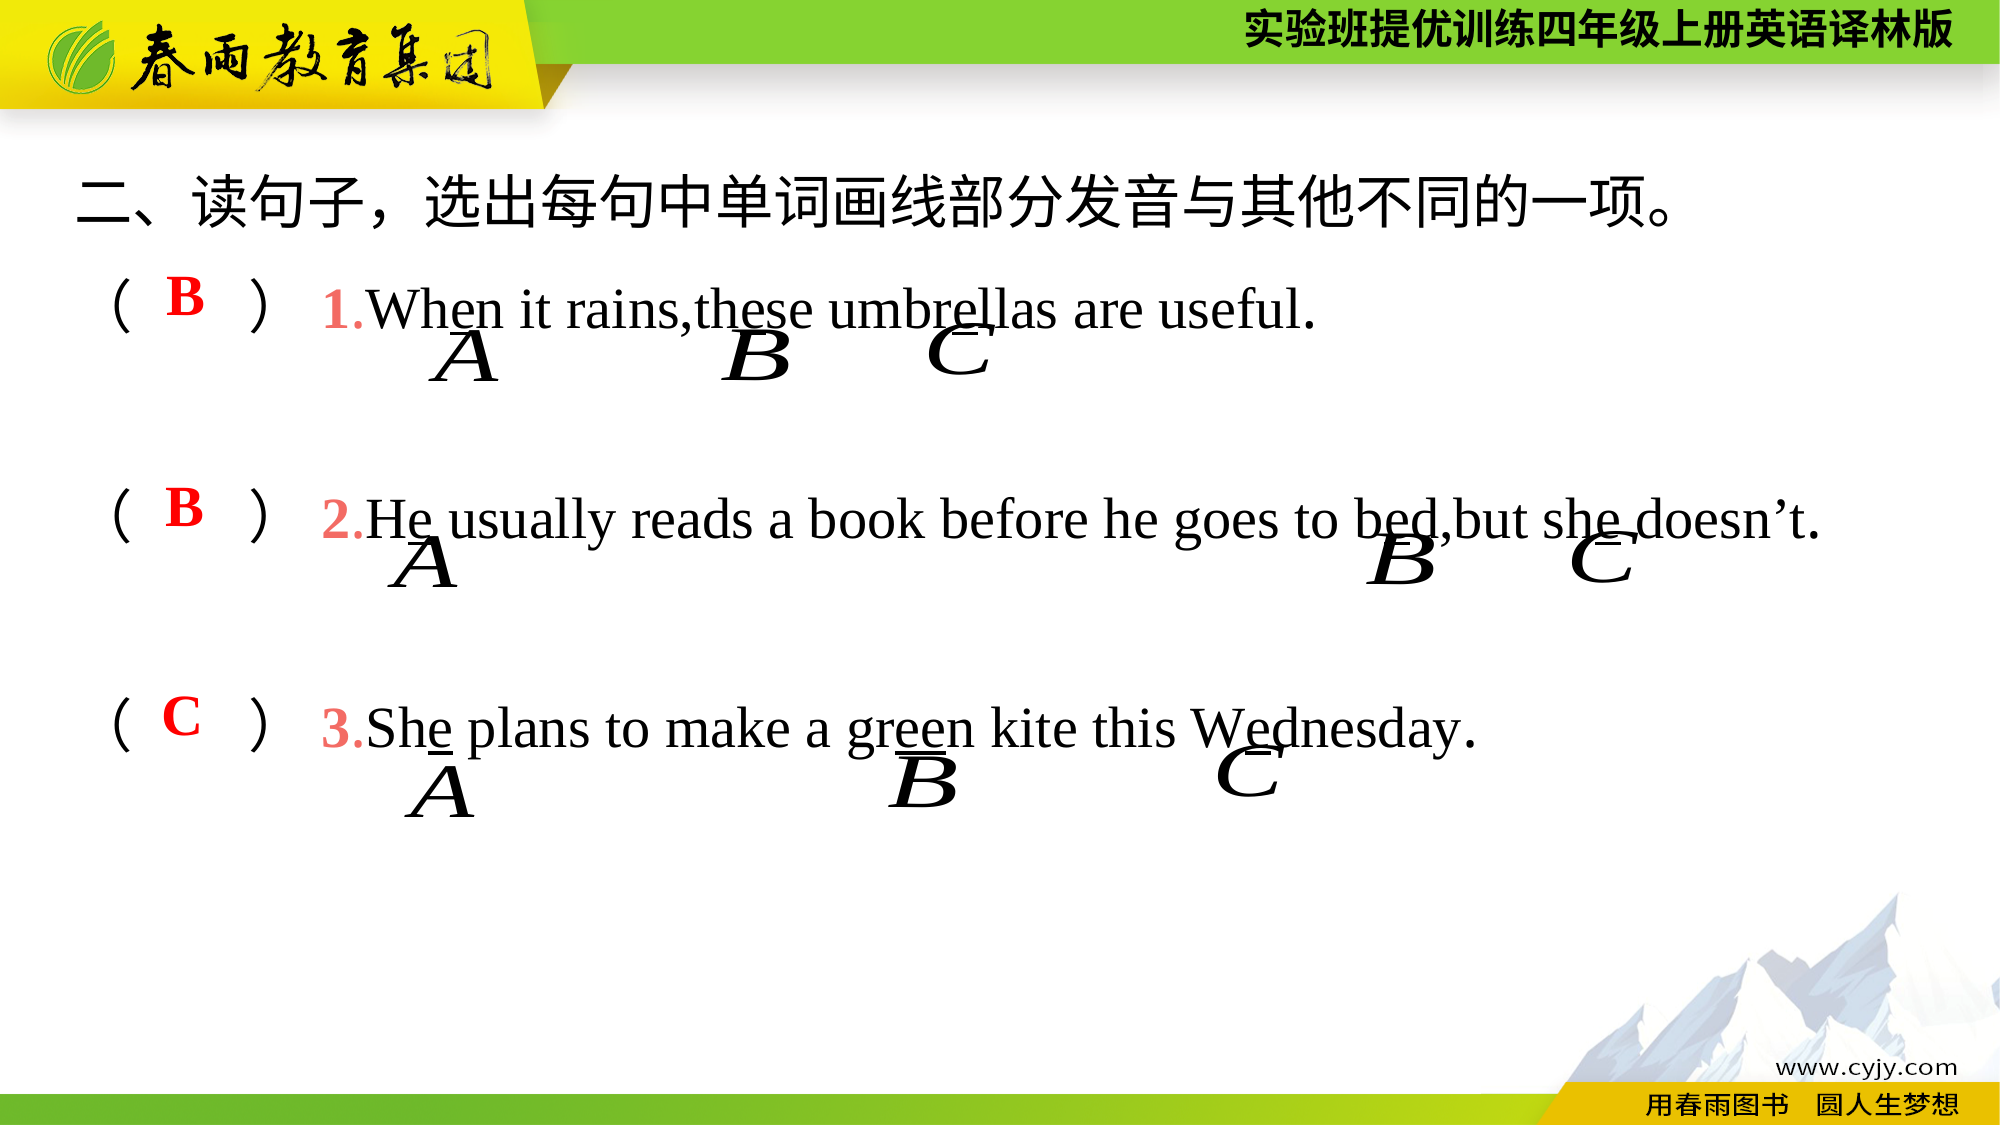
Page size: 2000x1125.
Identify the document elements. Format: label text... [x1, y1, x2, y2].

text_box C [146, 669, 219, 754]
text_box B [151, 249, 220, 335]
text_box B [150, 460, 220, 546]
list 二、读句子，选出每句中单词画线部分发音与其他不同的一项。 （ ）1.When it rains,these umbrellas are useful. （ ）2.He usually reads a book before he goes to bed,but she doesn’t. （ ）3.She plans to make a green kite this Wednesday. [59, 122, 1944, 774]
picture [0, 0, 2000, 1125]
